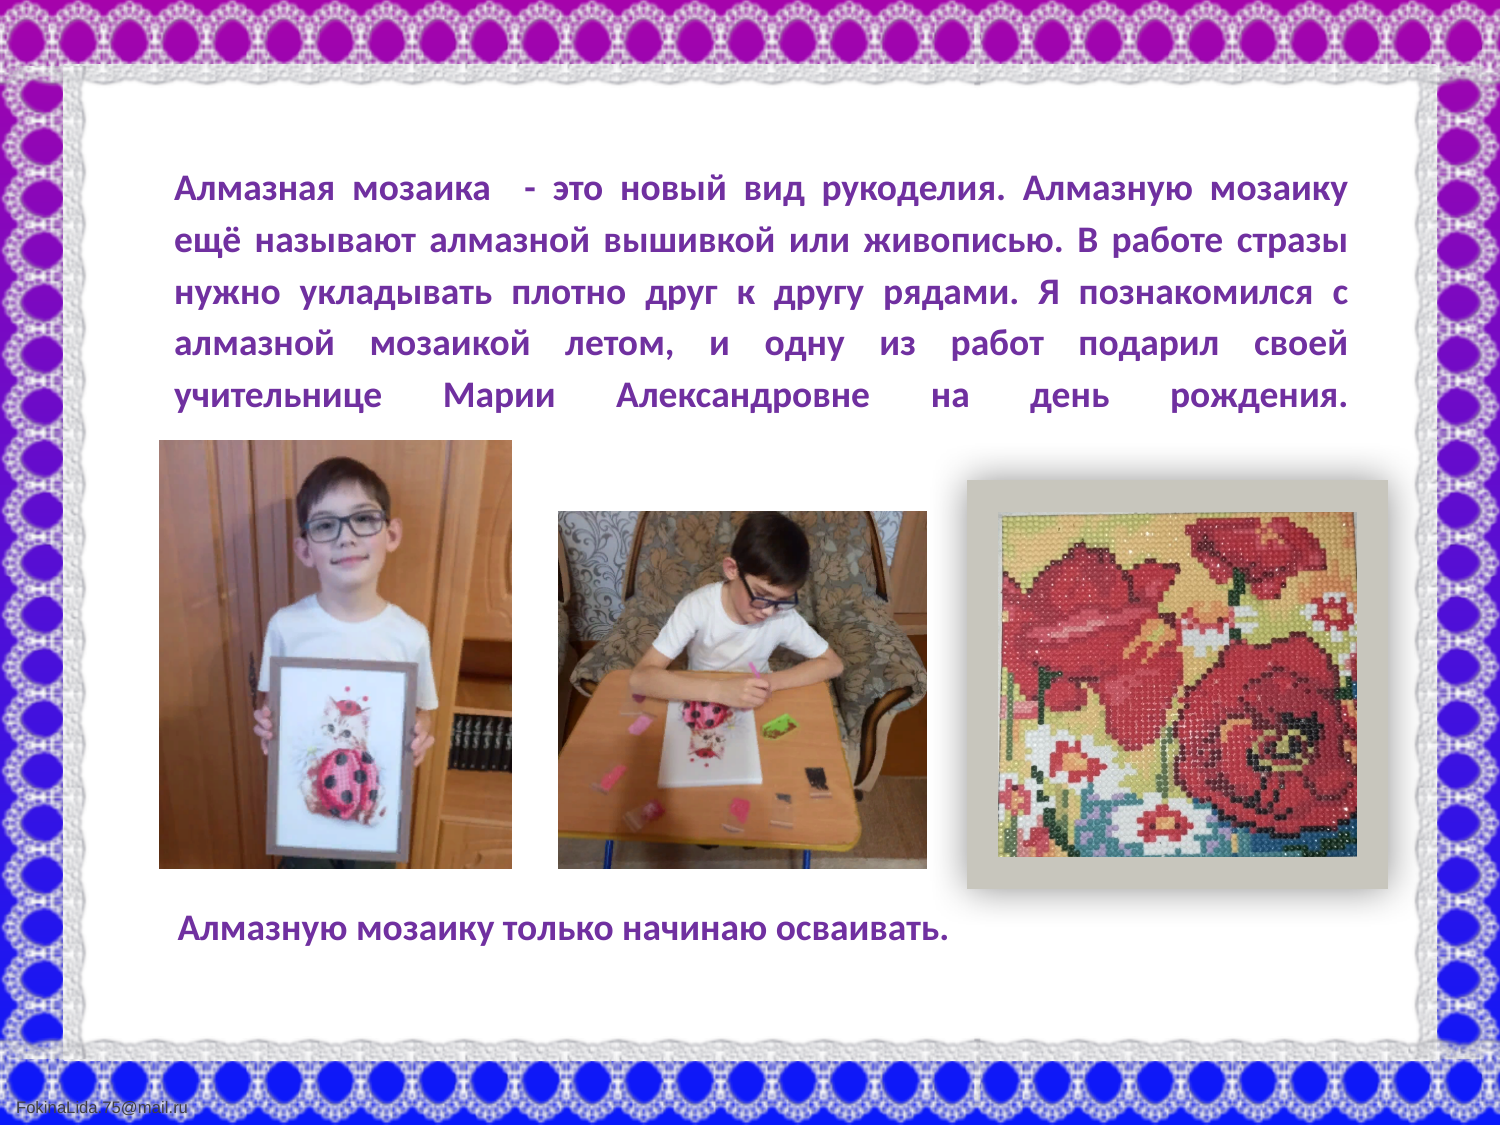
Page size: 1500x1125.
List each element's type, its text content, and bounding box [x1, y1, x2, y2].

title Алмазная мозаика - это новый вид рукоделия. Алмазную мозаику ещё называют алмазной вышивкой или живописью. В работе стразы нужно укладывать плотно друг к другу рядами. Я познакомился с алмазной мозаикой летом, и одну из работ подарил своей учительнице Марии Александровне на день рождения. [159, 149, 1365, 433]
picture [0, 0, 1500, 1125]
text_box Алмазную мозаику только начинаю осваивать. [162, 895, 966, 956]
